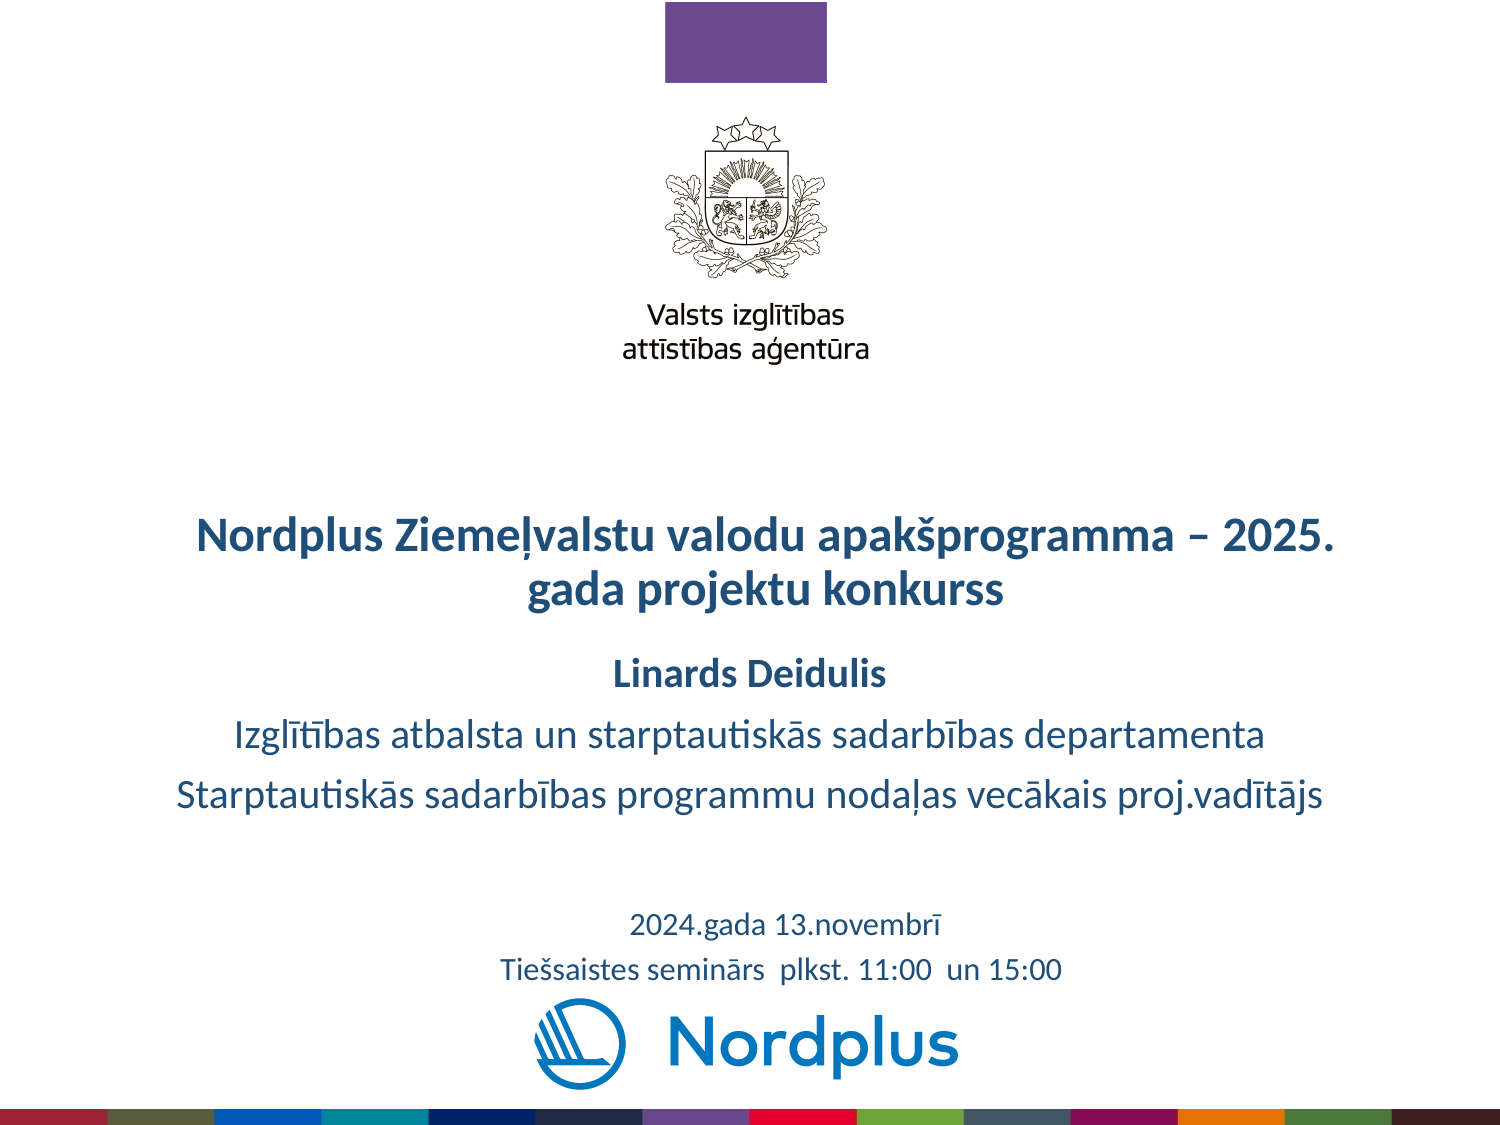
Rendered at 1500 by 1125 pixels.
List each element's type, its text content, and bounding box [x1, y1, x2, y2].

title Nordplus Ziemeļvalstu valodu apakšprogramma – 2025. gada projektu konkurss [157, 501, 1375, 624]
picture [0, 0, 1500, 1125]
subtitle Linards Deidulis Izglītības atbalsta un starptautiskās sadarbības departamenta Starptautiskās sadarbības programmu nodaļas vecākais proj.vadītājs [56, 644, 1444, 808]
text_box 2024.gada 13.novembrī Tiešsaistes seminārs plkst. 11:00 un 15:00 [318, 894, 1252, 995]
